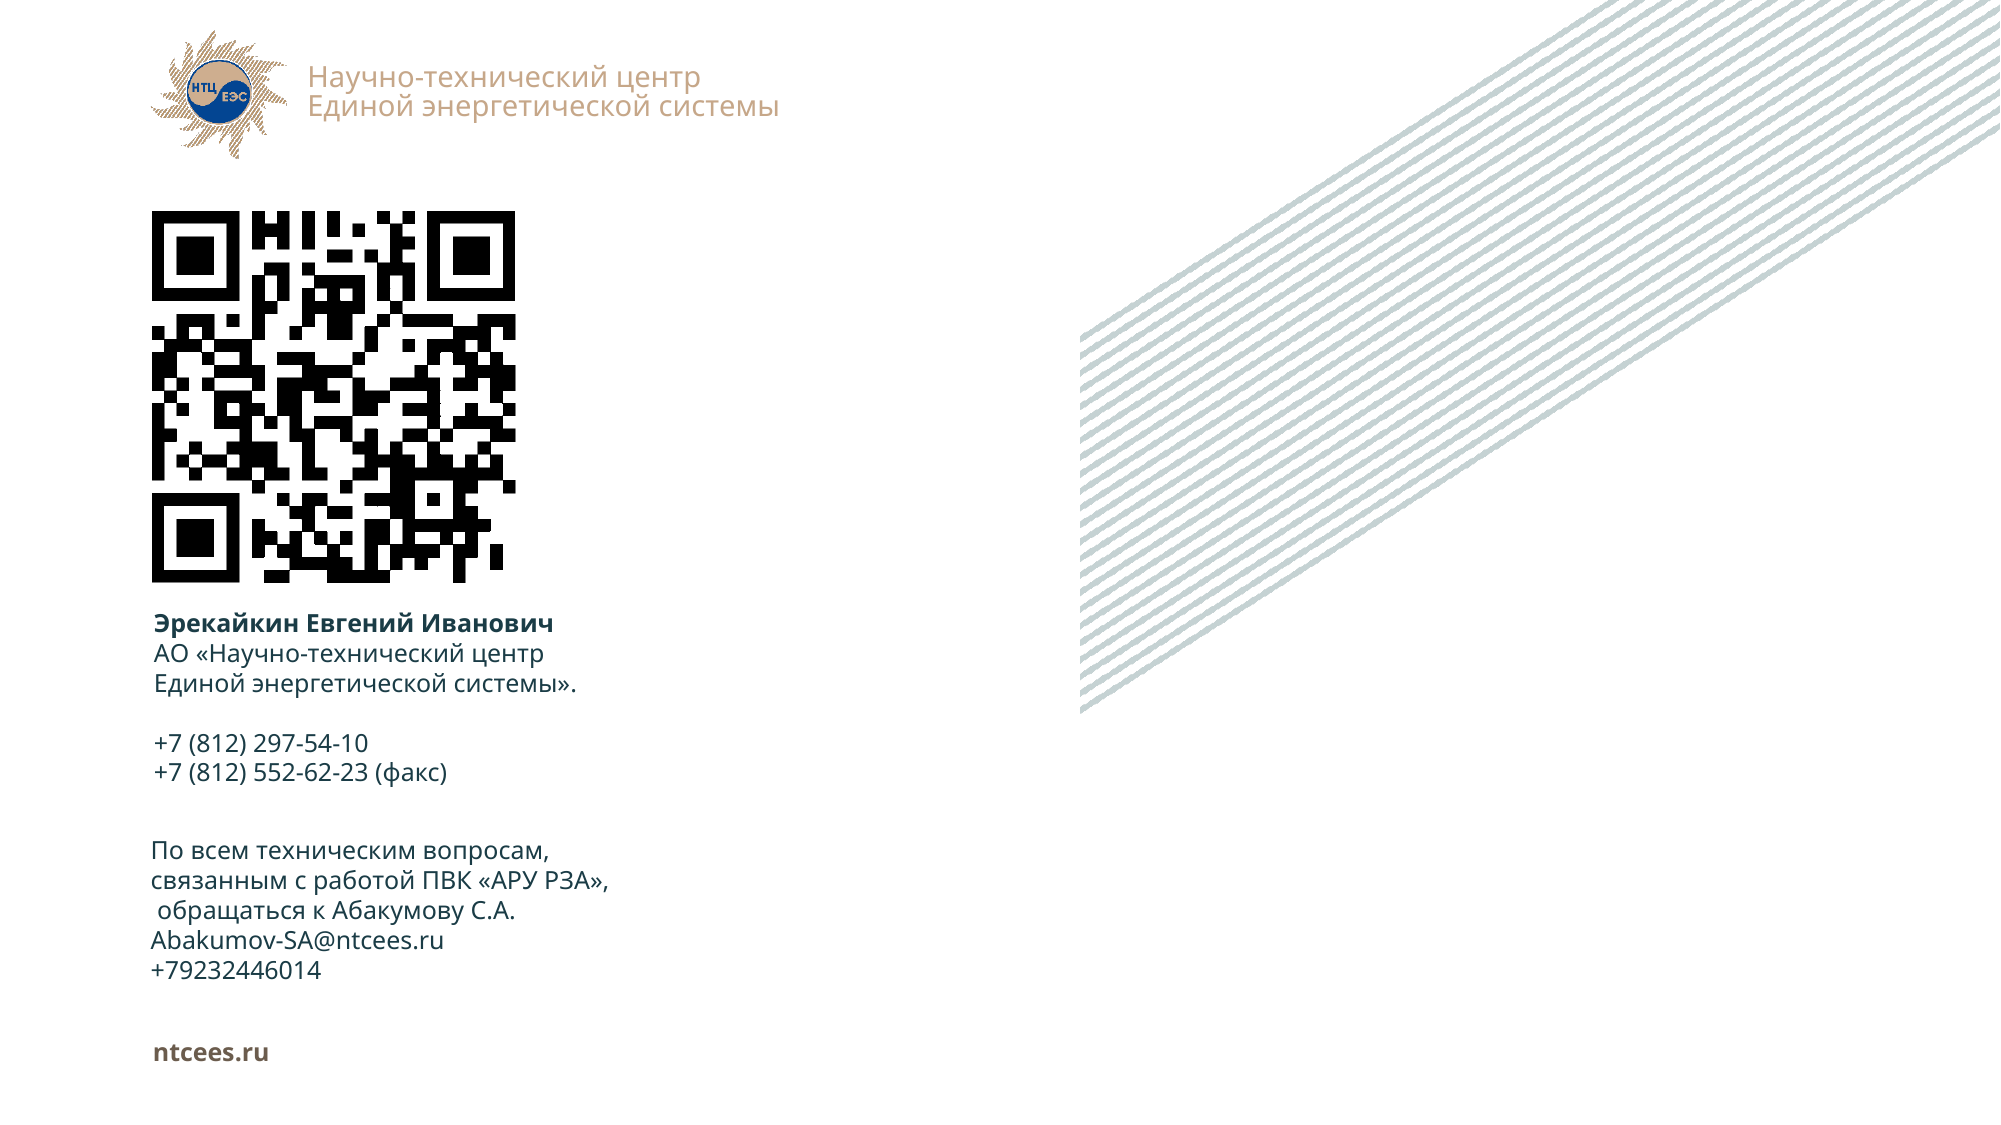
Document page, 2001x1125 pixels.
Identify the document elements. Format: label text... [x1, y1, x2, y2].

picture [149, 28, 287, 162]
text_box По всем техническим вопросам, связанным с работой ПВК «АРУ РЗА», обращаться к Абакумову С.А. Abakumov-SA@ntcees.ru +79232446014 [135, 827, 828, 992]
list Эрекайкин Евгений Иванович АО «Научно-технический центр Единой энергетической системы». +7 (812) 297-54-10 +7 (812) 552-62-23 (факс) [153, 607, 695, 780]
picture [126, 185, 540, 608]
text_box ntcees.ru [152, 1036, 427, 1071]
